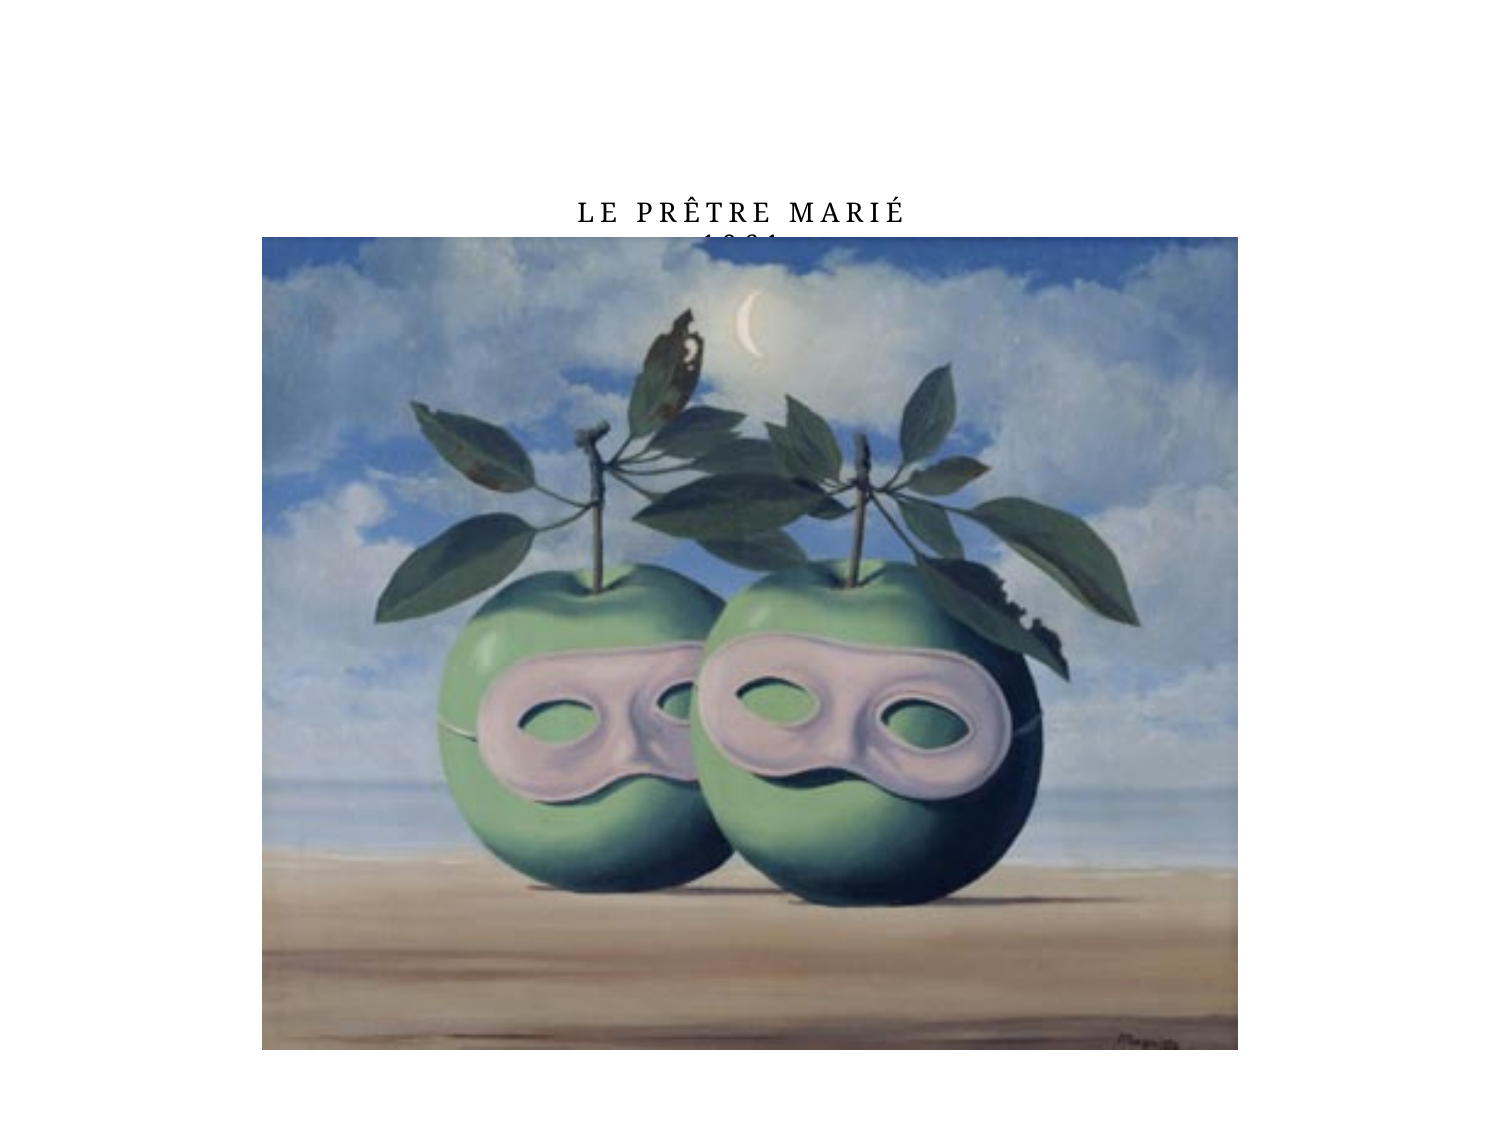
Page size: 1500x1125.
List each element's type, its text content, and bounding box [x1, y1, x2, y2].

title Le prêtre marié 1961 [225, 187, 1275, 300]
picture [262, 237, 1238, 1050]
